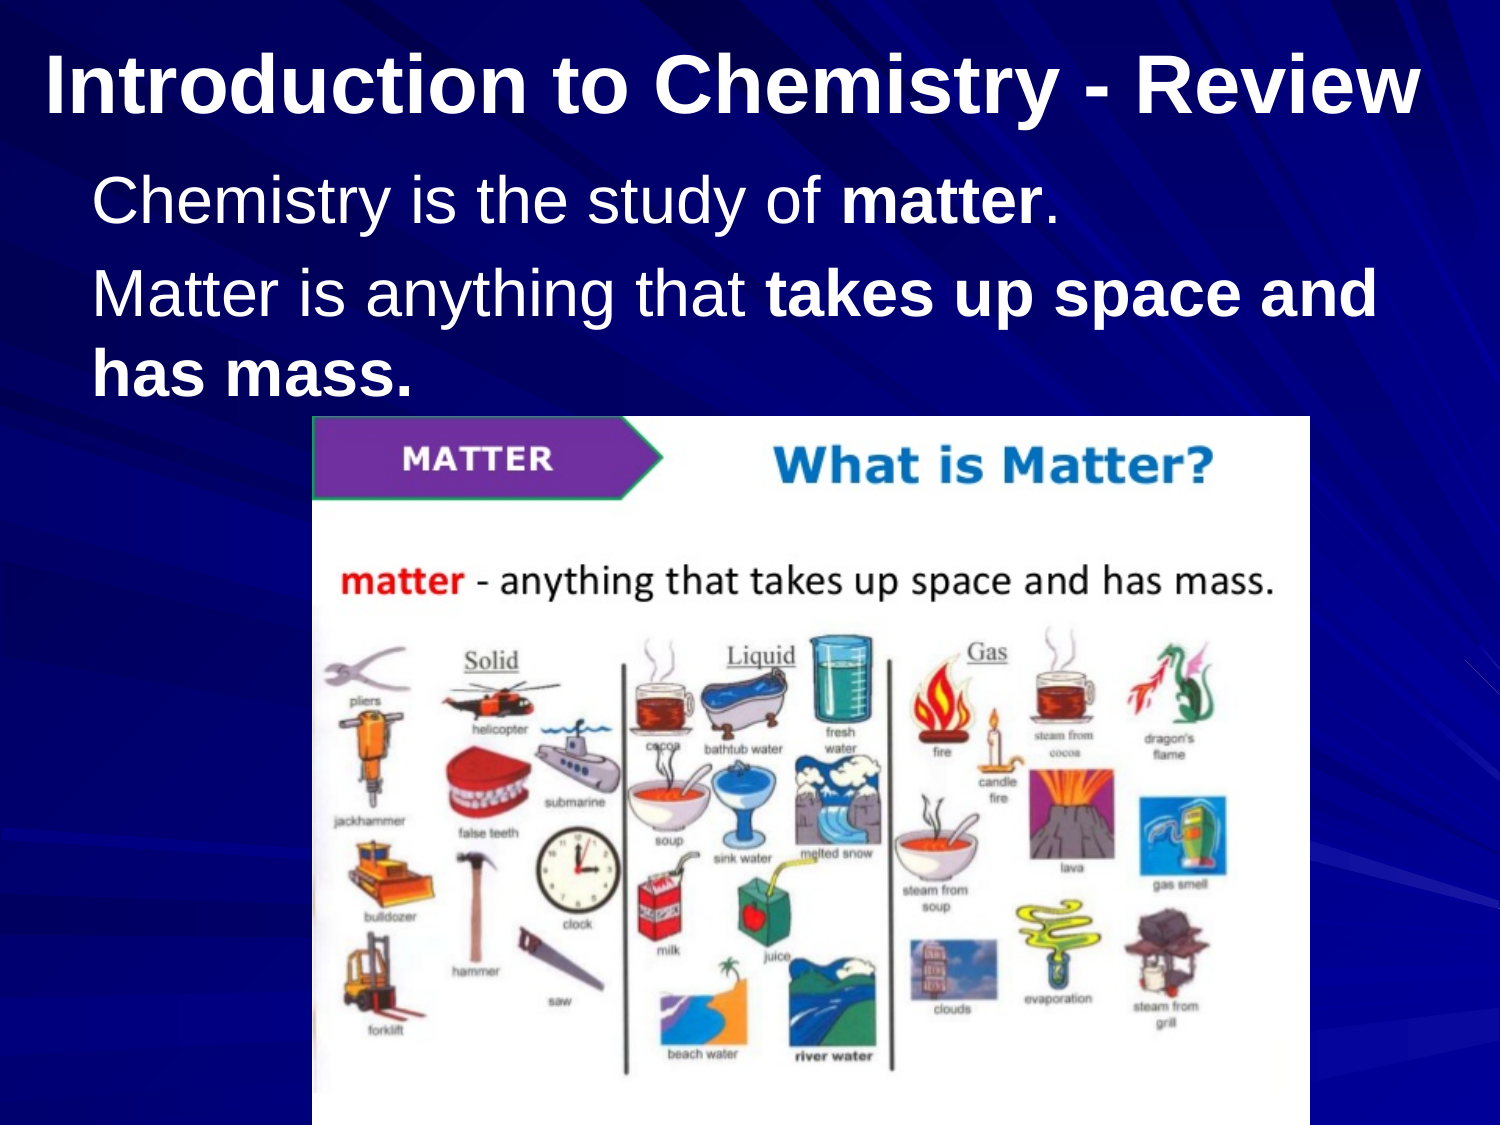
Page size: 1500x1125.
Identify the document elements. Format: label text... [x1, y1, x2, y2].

list Chemistry is the study of matter. Matter is anything that takes up space and has mass. [76, 148, 1427, 433]
picture [312, 416, 1310, 1125]
title Introduction to Chemistry - Review [3, 0, 1463, 162]
